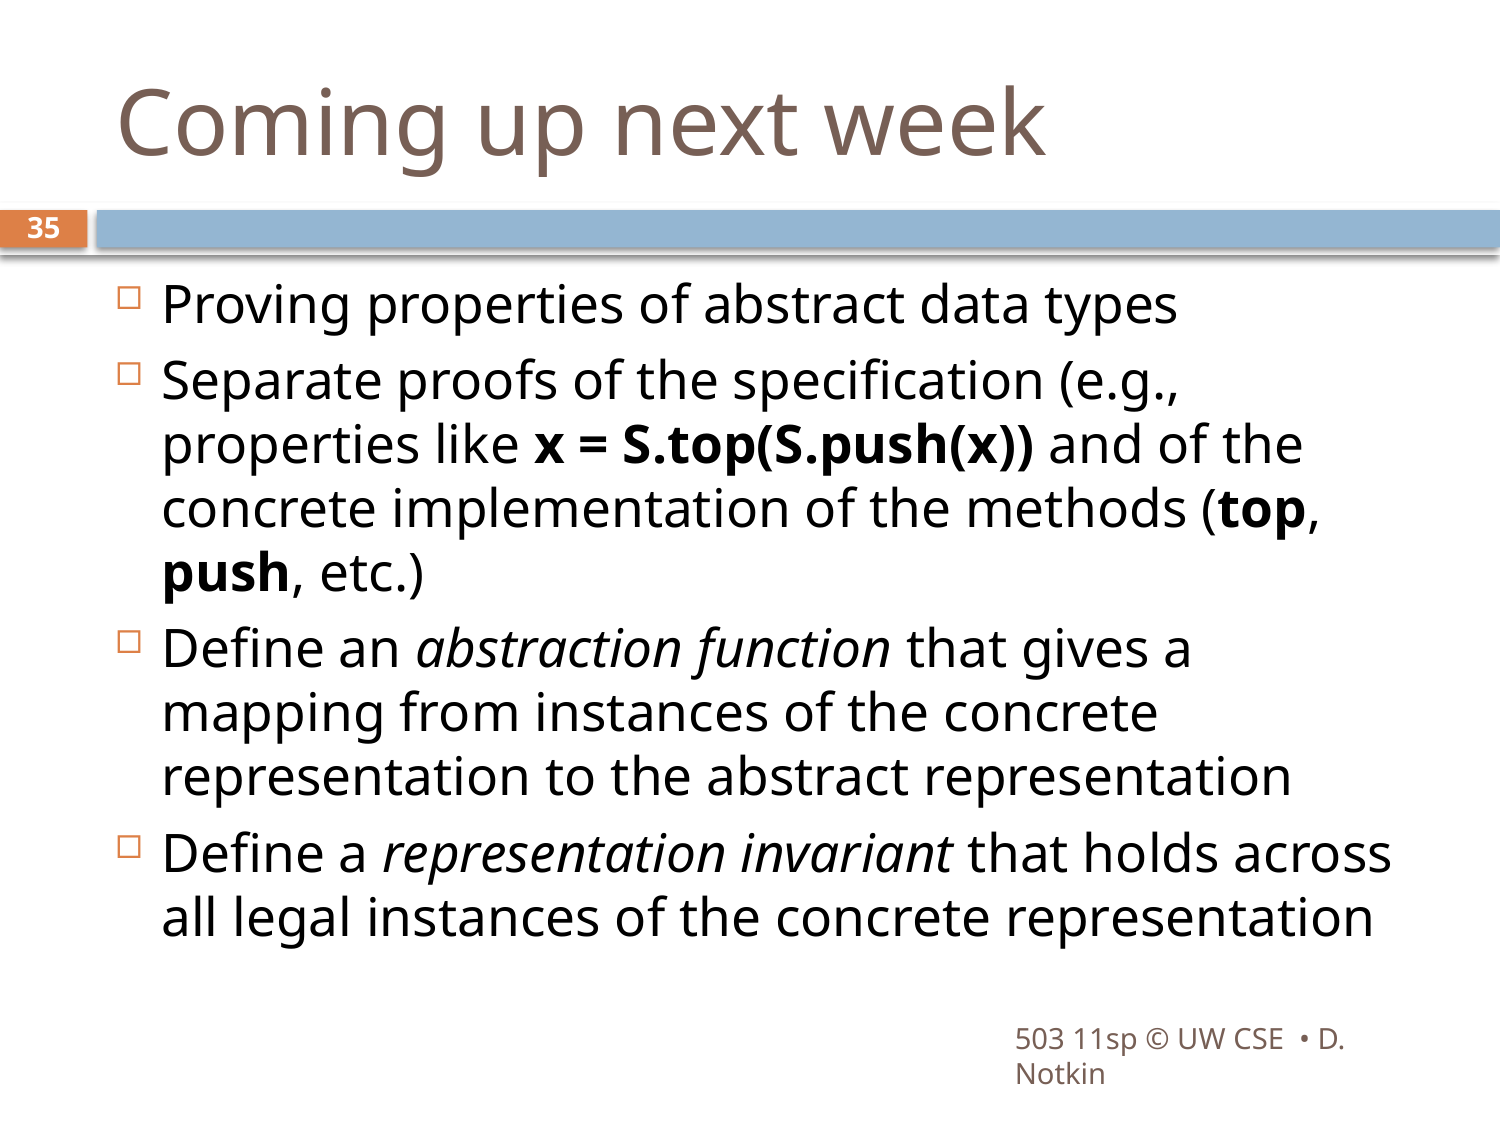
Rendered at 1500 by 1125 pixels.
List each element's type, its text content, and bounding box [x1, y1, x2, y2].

title Coming up next week [100, 37, 1438, 200]
list Proving properties of abstract data types Separate proofs of the specification (e.g., properties like x = S.top(S.push(x)) and of the concrete implementation of the methods (top, push, etc.) Define an abstraction function that gives a mapping from instances of the concrete representation to the abstract representation Define a representation invariant that holds across all legal instances of the concrete representation [100, 262, 1438, 1000]
slide_number 35 [0, 208, 88, 249]
slide_number 503 11sp © UW CSE • D. Notkin [999, 1025, 1438, 1085]
